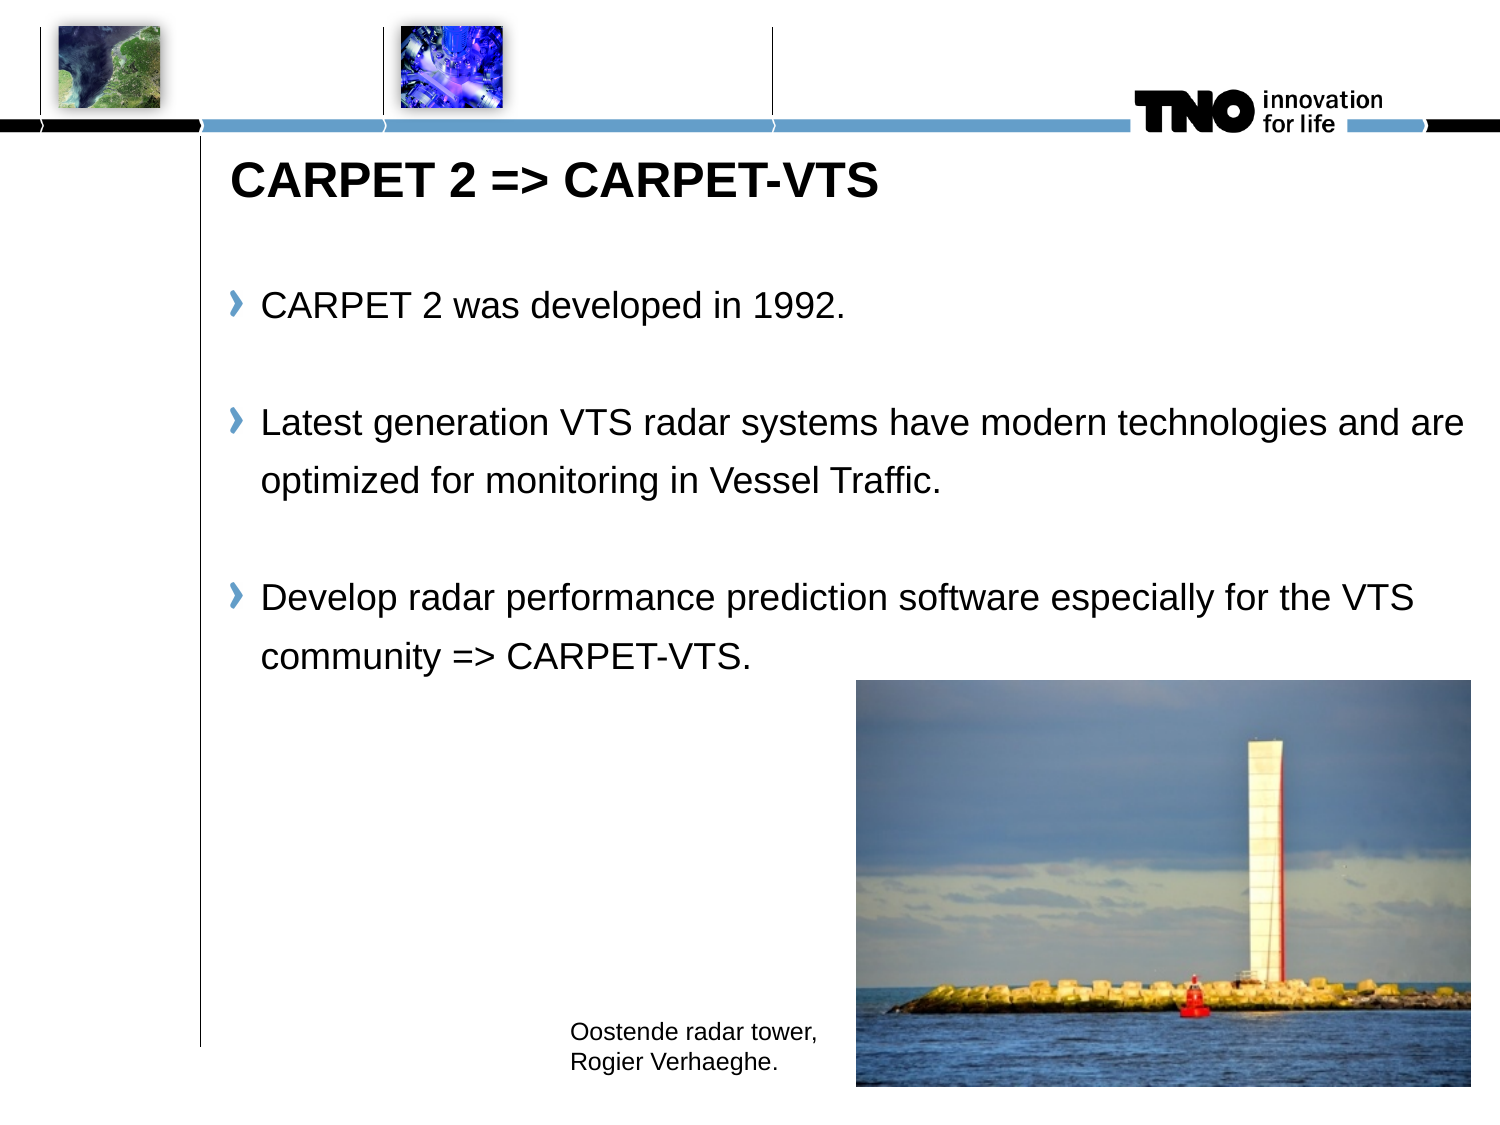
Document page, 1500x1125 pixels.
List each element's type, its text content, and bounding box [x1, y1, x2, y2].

title CARPET 2 => CARPET-VTS [230, 149, 1424, 267]
picture [230, 582, 243, 609]
picture [230, 407, 243, 434]
picture [856, 679, 1471, 1087]
picture [0, 26, 1500, 133]
picture [230, 290, 243, 317]
text_box Oostende radar tower, Rogier Verhaeghe. [555, 1007, 850, 1083]
list CARPET 2 was developed in 1992. Latest generation VTS radar systems have modern technologies and are optimized for monitoring in Vessel Traffic. Develop radar performance prediction software especially for the VTS community => CARPET-VTS. [230, 267, 1471, 1035]
